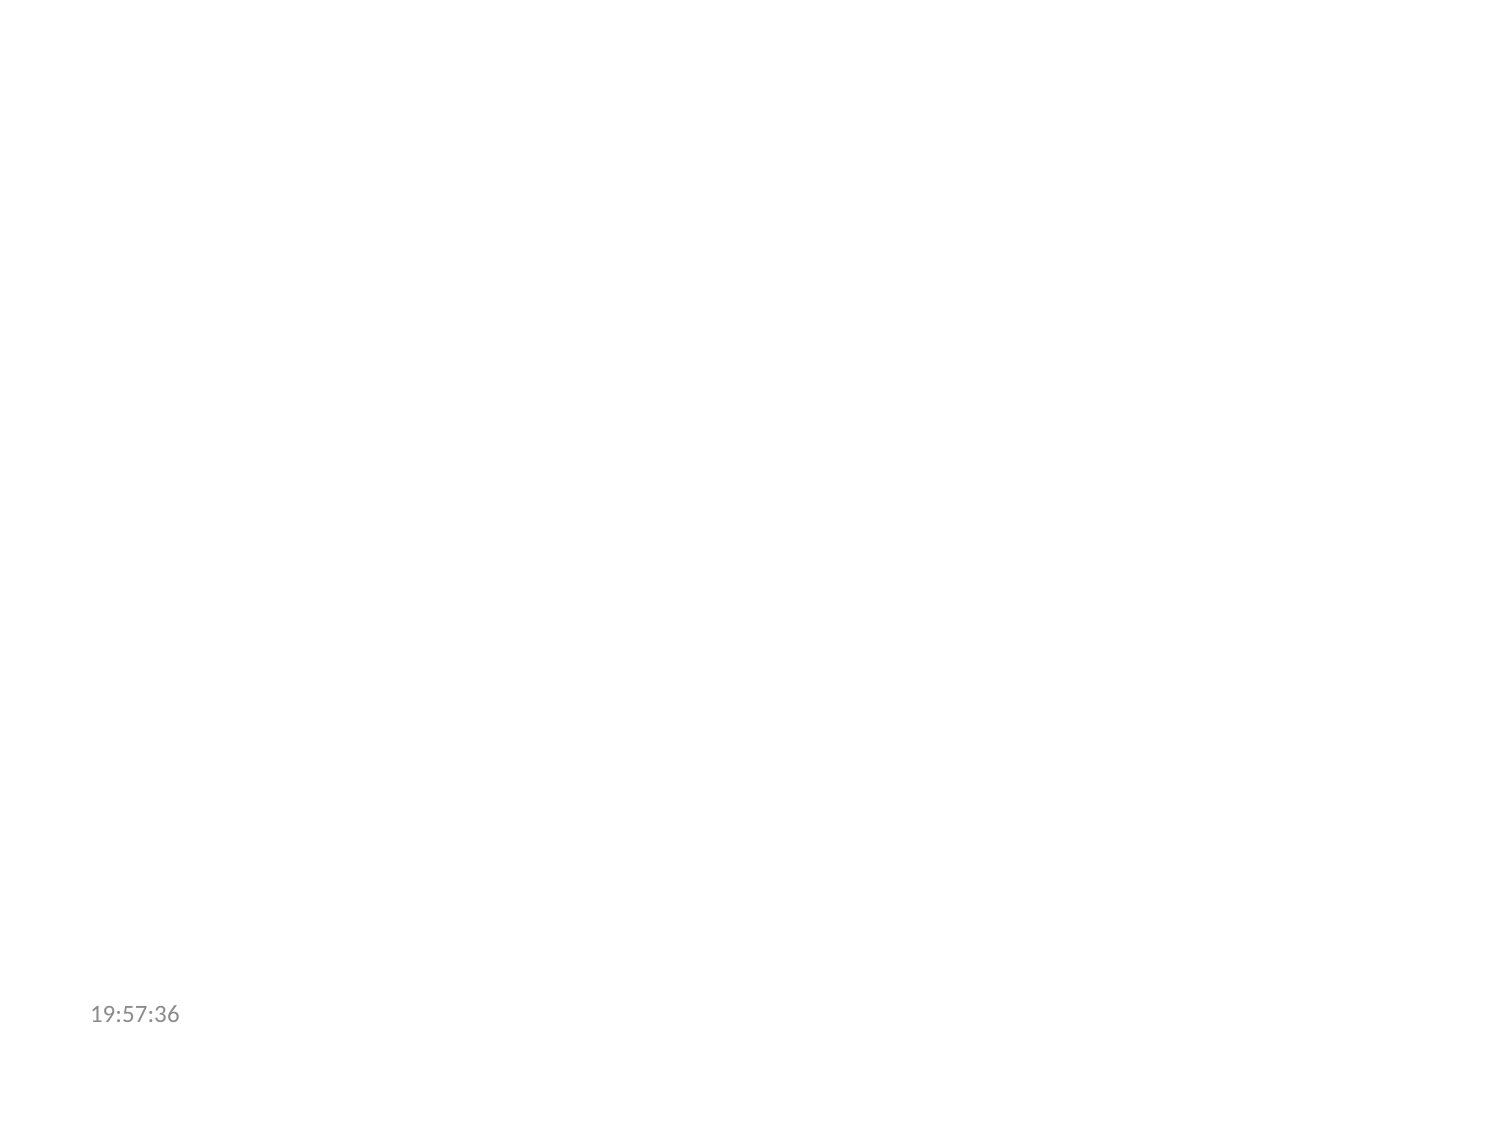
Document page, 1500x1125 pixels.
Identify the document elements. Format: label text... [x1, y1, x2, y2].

text_box 15:35:09 [75, 982, 425, 1043]
